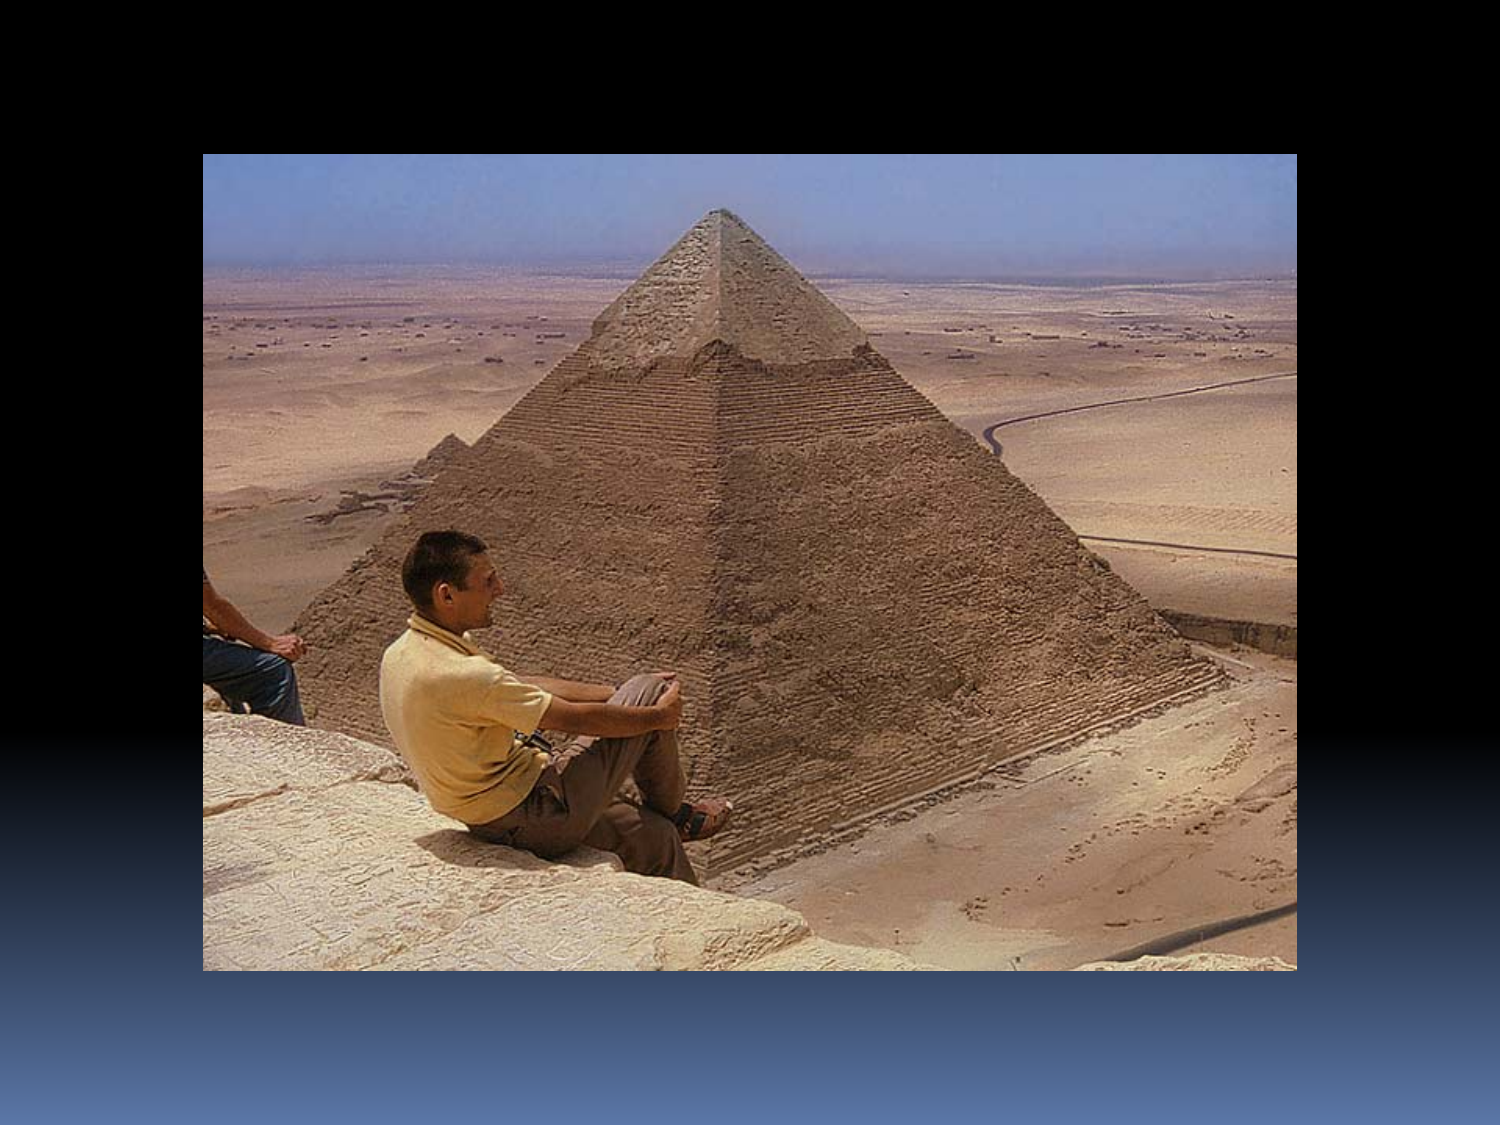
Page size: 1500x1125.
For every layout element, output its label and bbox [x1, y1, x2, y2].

picture [202, 154, 1298, 971]
